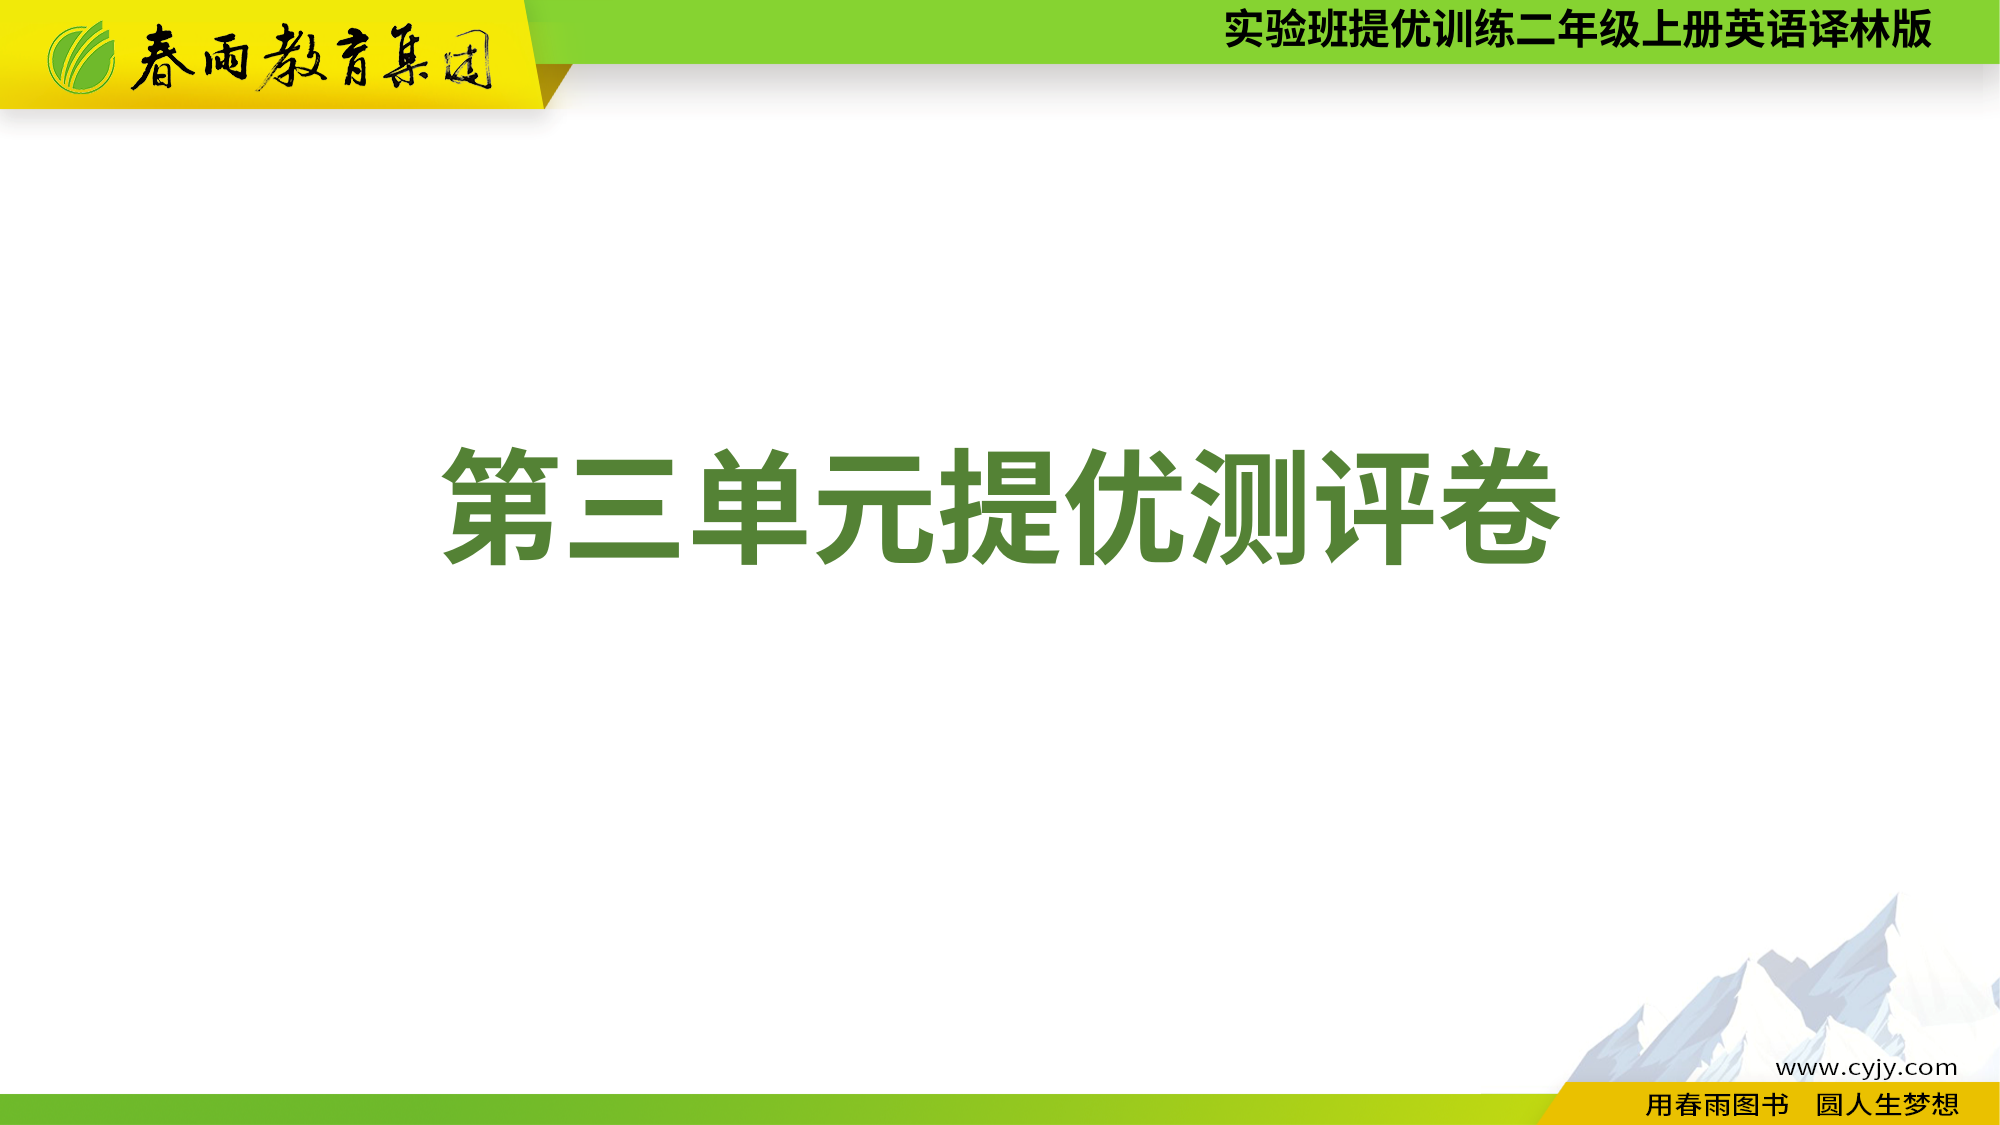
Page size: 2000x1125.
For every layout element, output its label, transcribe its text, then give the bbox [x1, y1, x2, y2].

picture [0, 588, 2000, 1125]
text_box 第三单元提优测评卷 [0, 347, 2000, 588]
picture [0, 0, 2000, 347]
